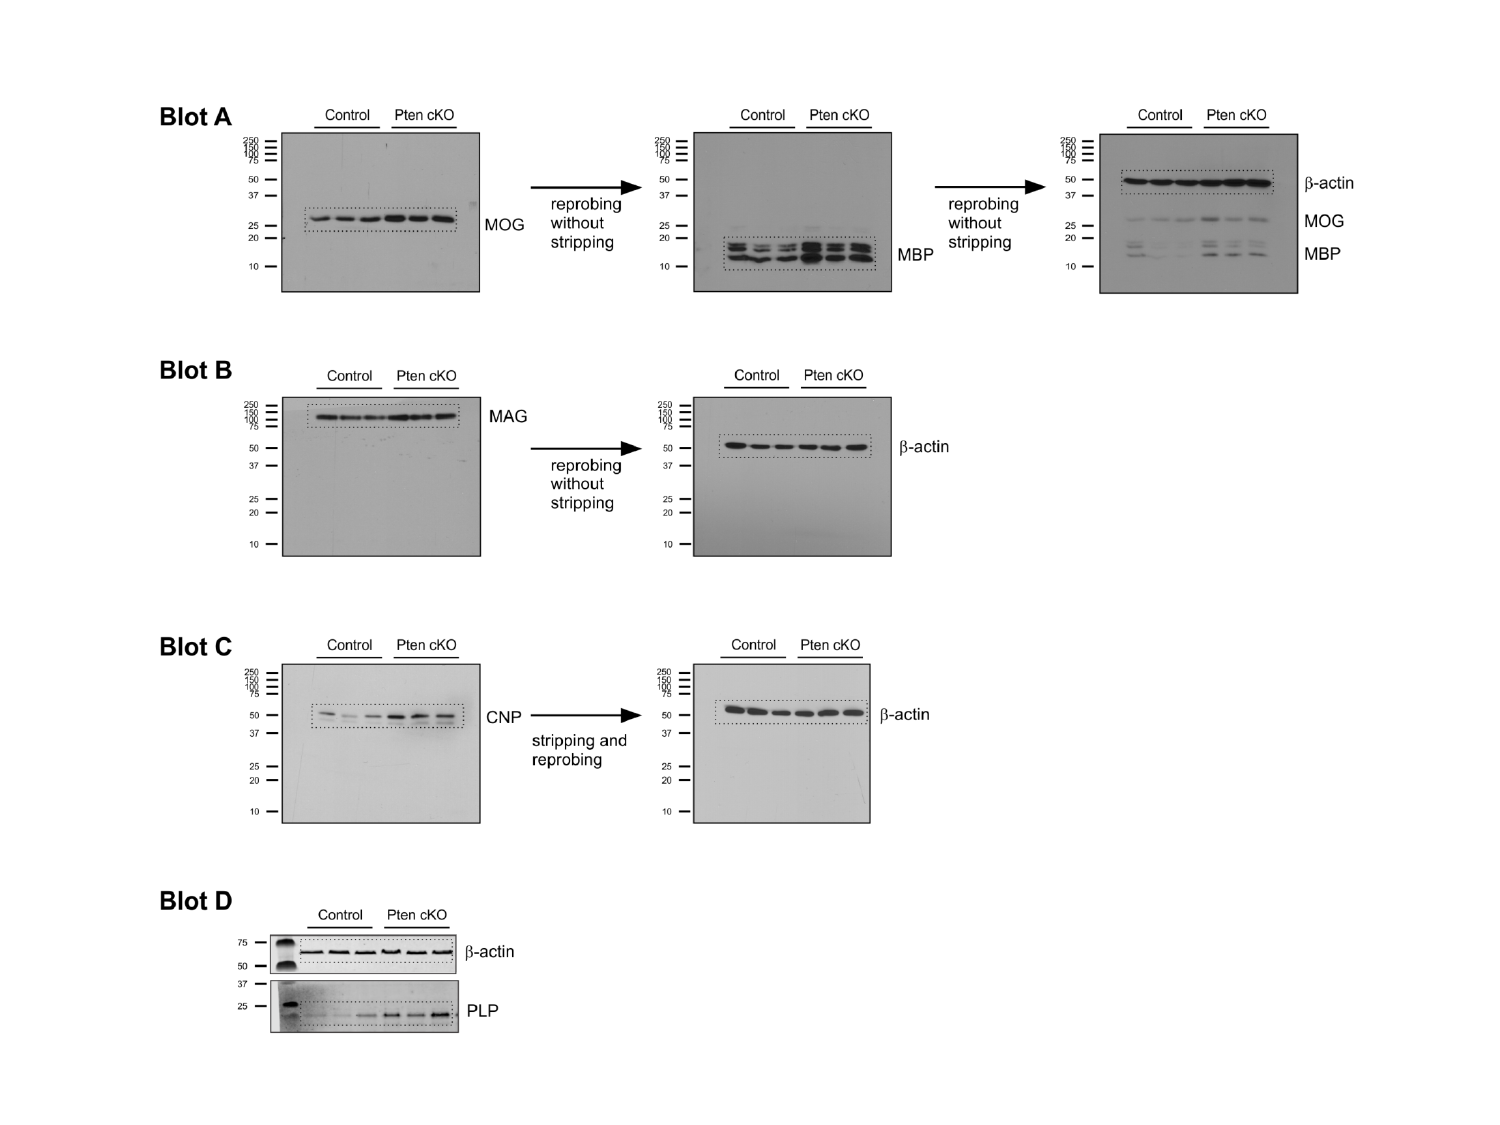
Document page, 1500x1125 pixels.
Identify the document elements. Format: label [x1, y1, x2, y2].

picture [131, 58, 1369, 1067]
